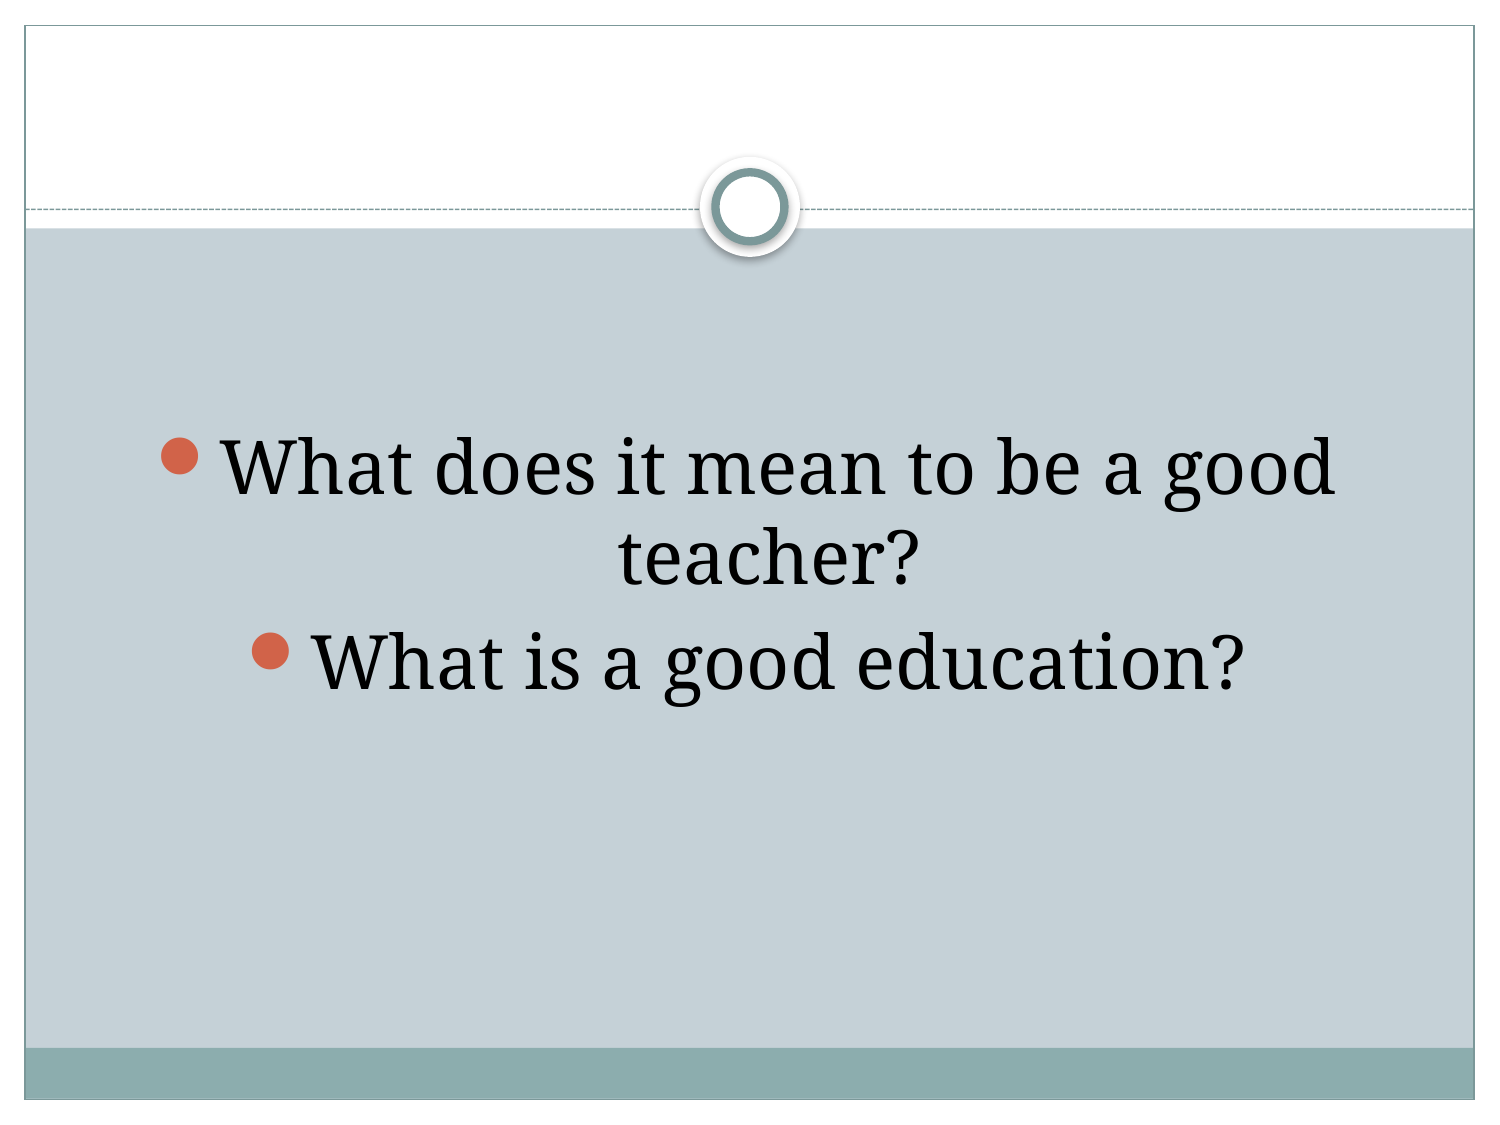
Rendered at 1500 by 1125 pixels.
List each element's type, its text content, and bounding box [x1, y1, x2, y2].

list What does it mean to be a good teacher? What is a good education? [49, 250, 1445, 1001]
